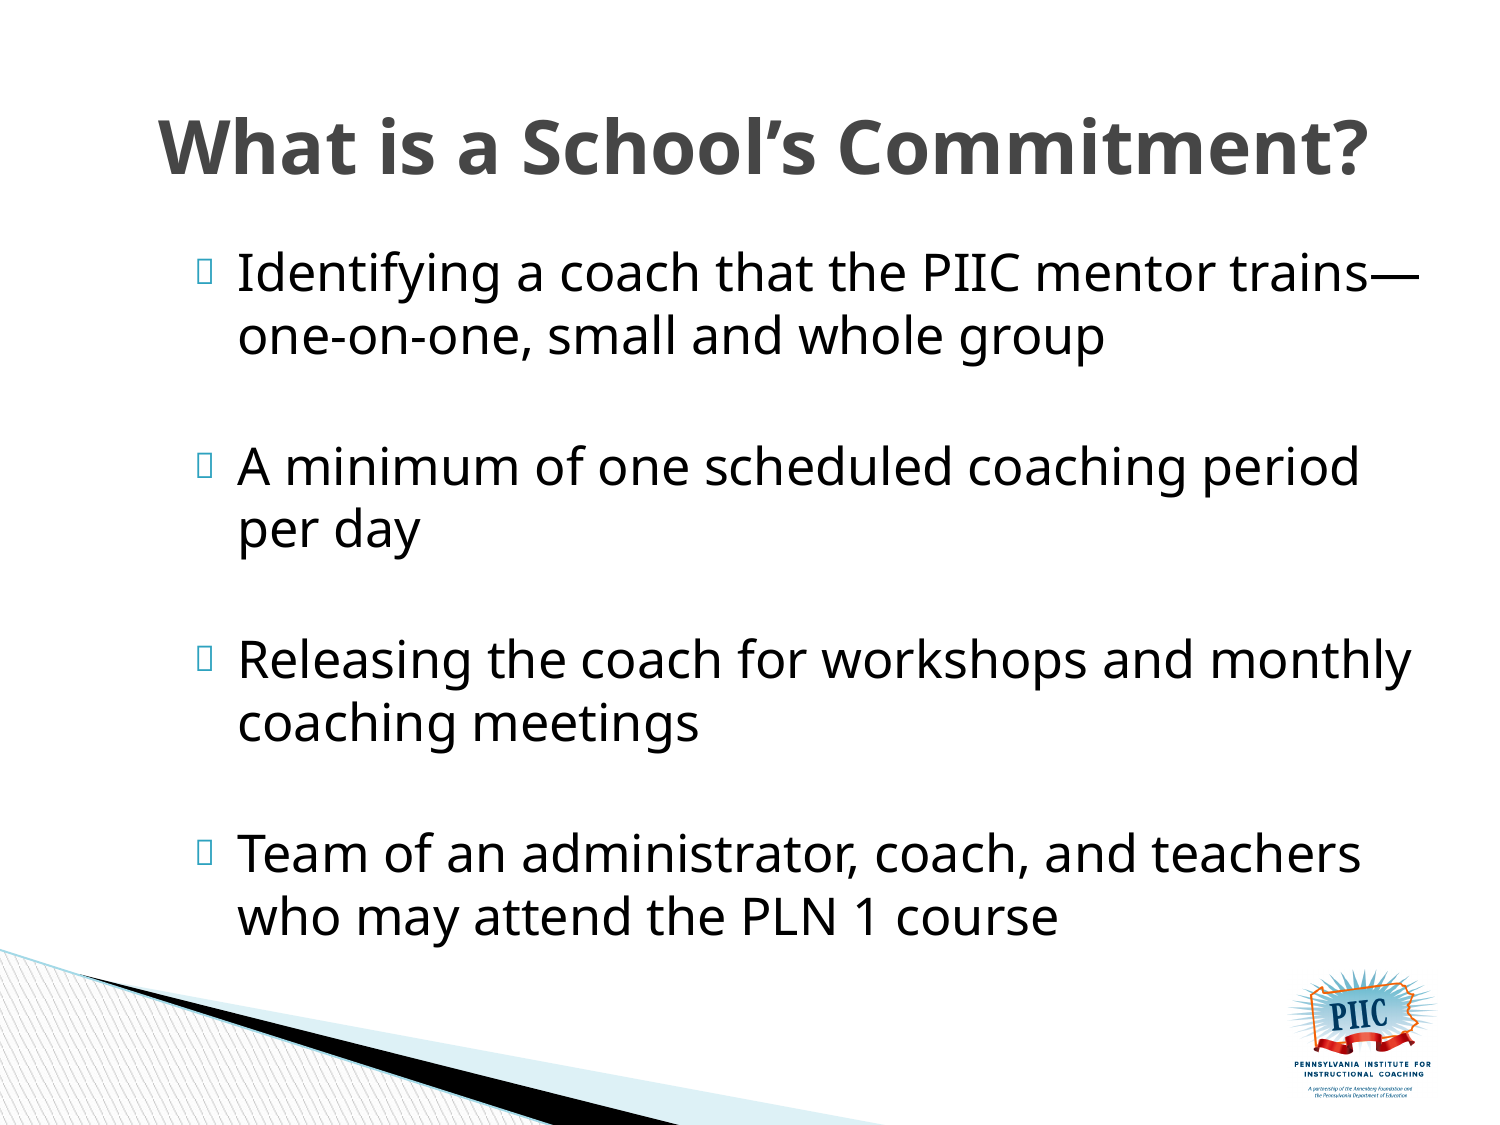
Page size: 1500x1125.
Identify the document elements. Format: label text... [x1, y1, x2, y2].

list Identifying a coach that the PIIC mentor trains—one-on-one, small and whole group A minimum of one scheduled coaching period per day Releasing the coach for workshops and monthly coaching meetings Team of an administrator, coach, and teachers who may attend the PLN 1 course [162, 232, 1438, 970]
picture [1287, 969, 1438, 1099]
title What is a School’s Commitment? [125, 24, 1404, 265]
